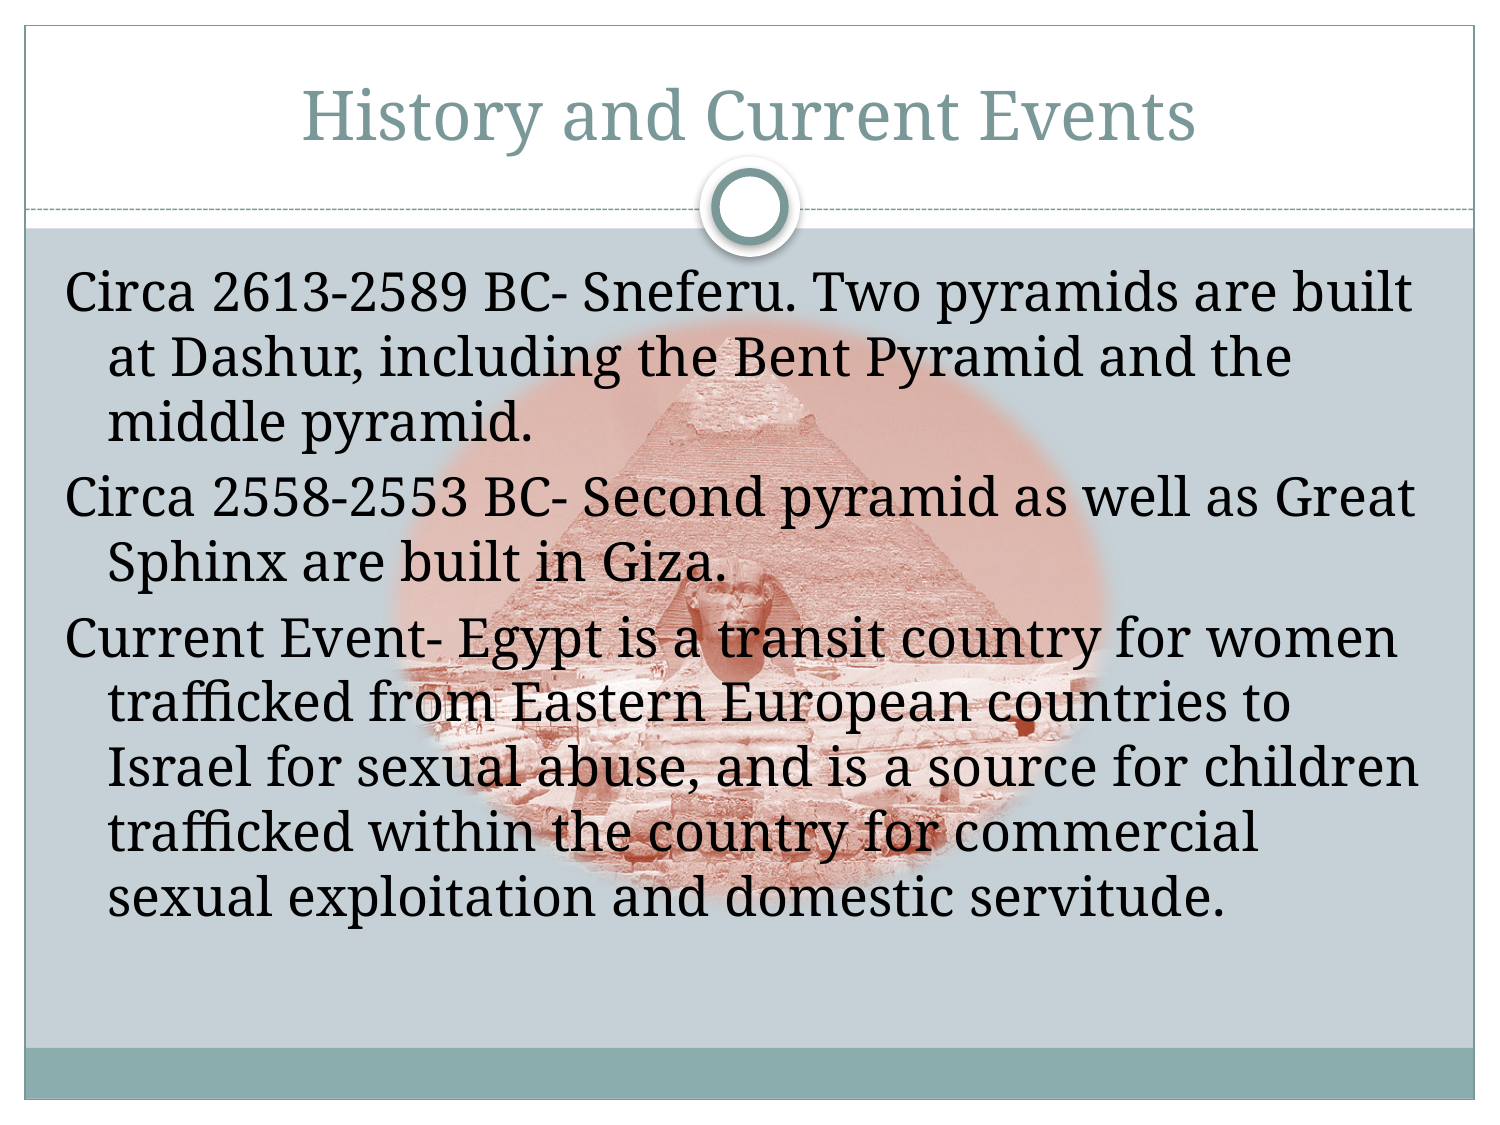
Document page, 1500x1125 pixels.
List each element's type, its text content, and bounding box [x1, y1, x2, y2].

title History and Current Events [49, 37, 1450, 162]
picture [374, 299, 1126, 919]
list Circa 2613-2589 BC- Sneferu. Two pyramids are built at Dashur, including the Bent Pyramid and the middle pyramid. Circa 2558-2553 BC- Second pyramid as well as Great Sphinx are built in Giza. Current Event- Egypt is a transit country for women trafficked from Eastern European countries to Israel for sexual abuse, and is a source for children trafficked within the country for commercial sexual exploitation and domestic servitude. [49, 250, 1445, 1001]
